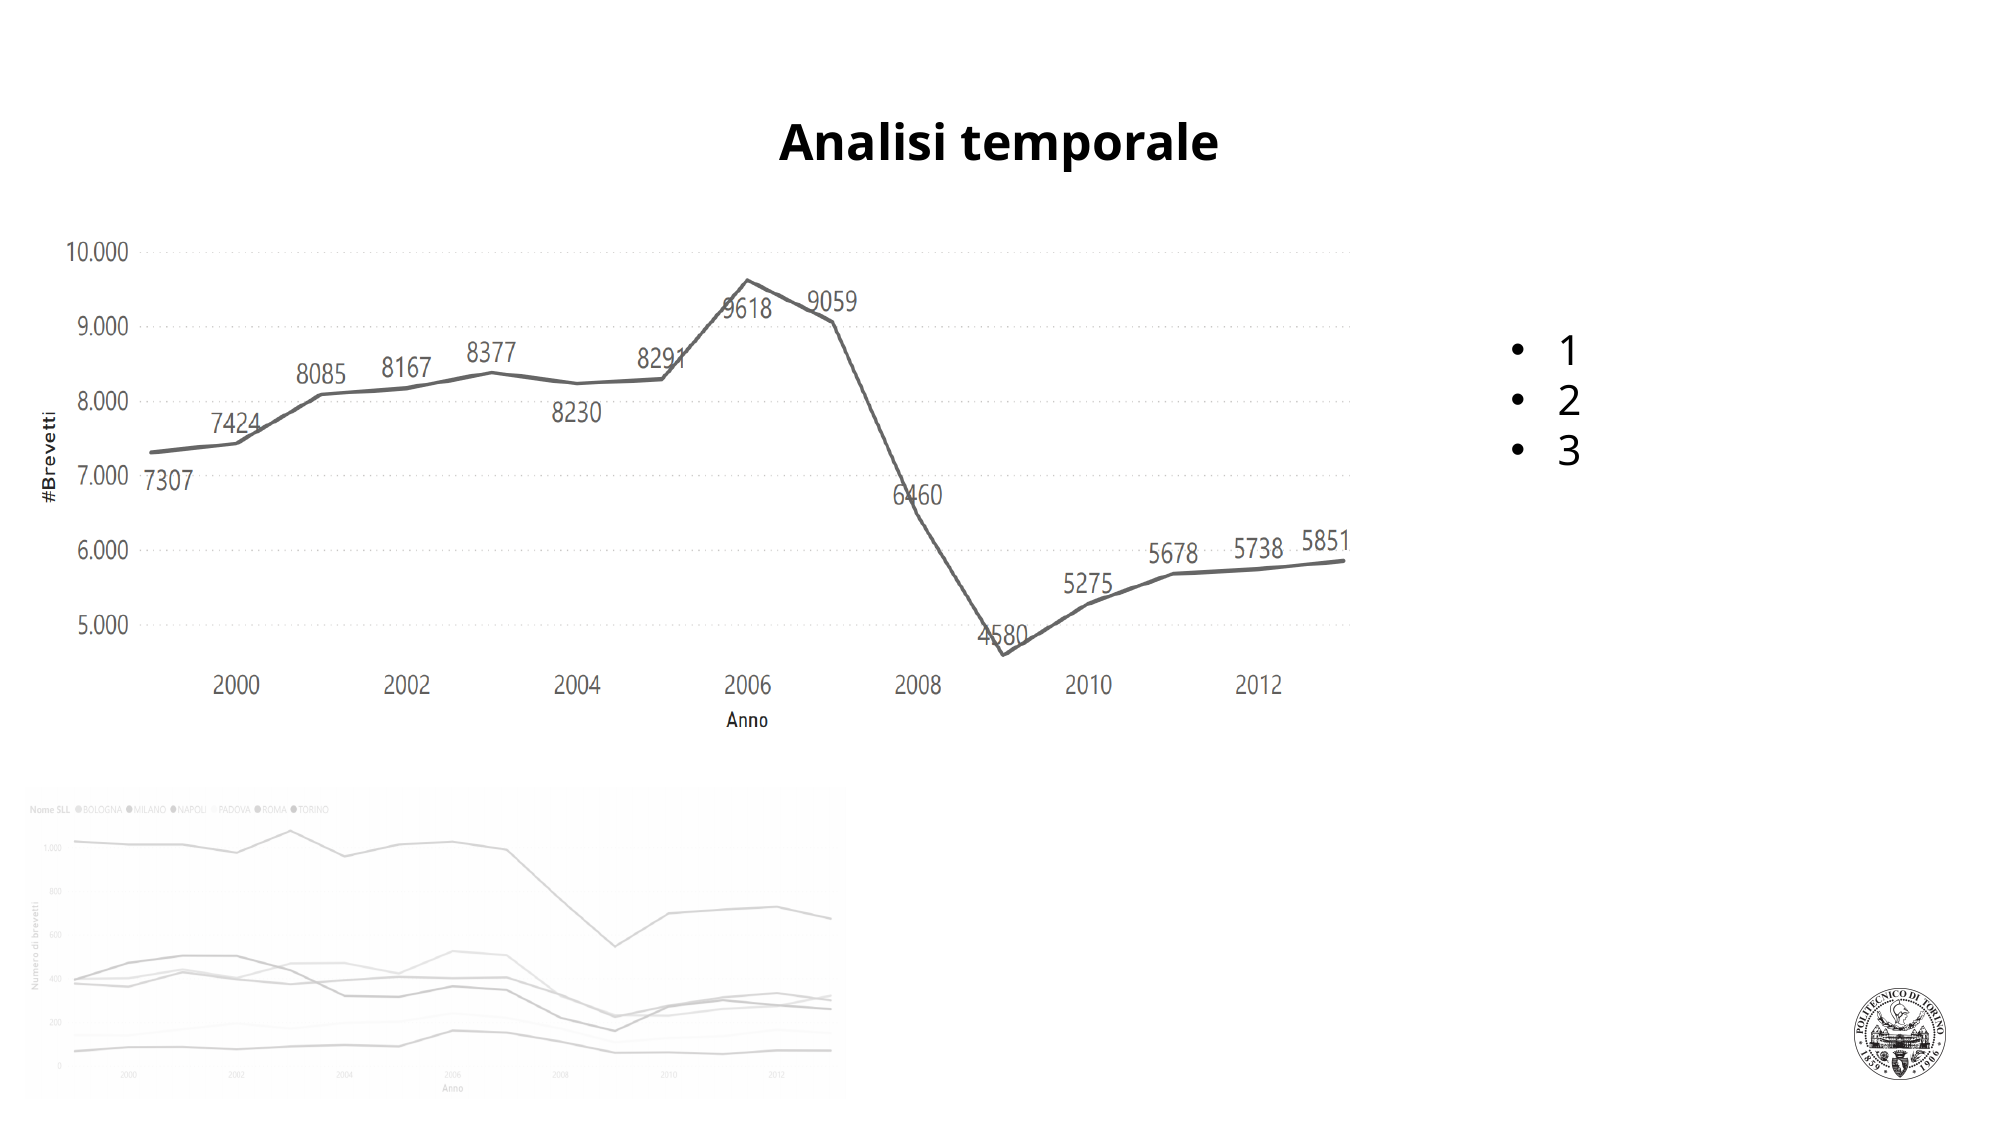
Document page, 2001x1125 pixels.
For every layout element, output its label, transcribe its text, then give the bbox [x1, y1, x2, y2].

text_box Analisi temporale [99, 103, 1901, 179]
text_box 1 2 3 [1495, 316, 1748, 532]
picture [1854, 988, 1947, 1080]
picture [24, 202, 1382, 1099]
